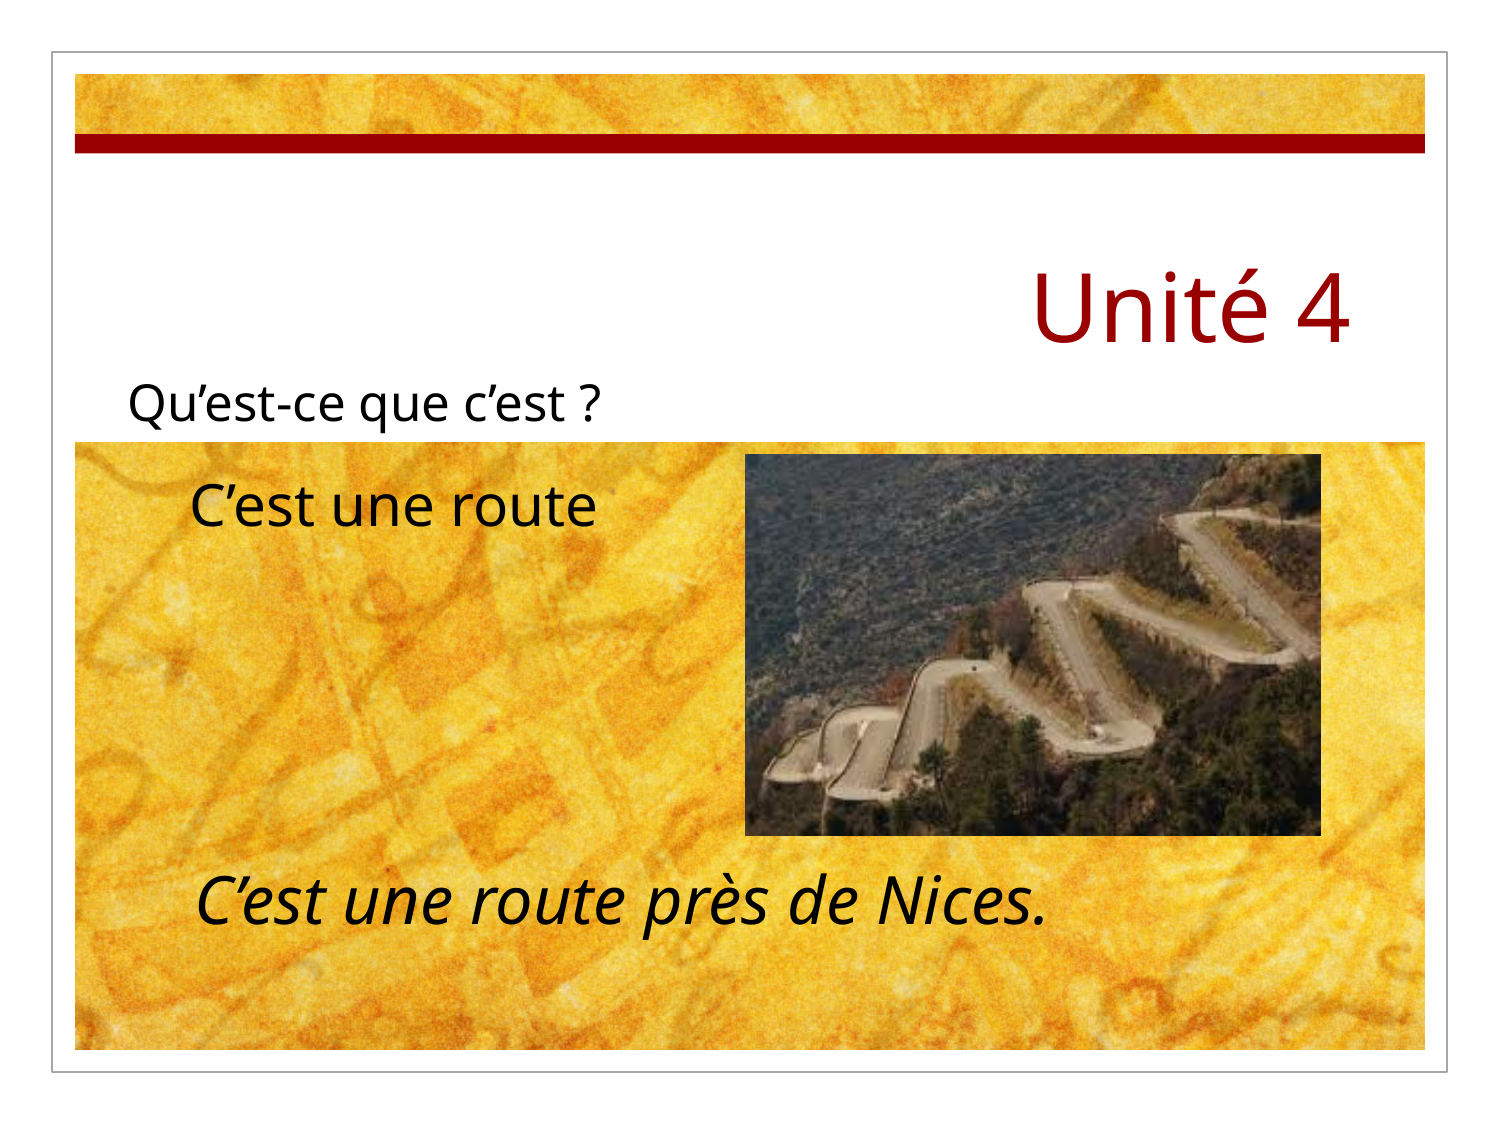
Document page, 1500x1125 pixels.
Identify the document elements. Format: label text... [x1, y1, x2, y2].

text_box C’est une route [175, 460, 628, 616]
text_box C’est une route près de Nices. [179, 850, 1067, 946]
picture [75, 442, 1425, 1050]
picture [75, 74, 1425, 134]
title Unité 4 [112, 158, 1392, 362]
subtitle Qu’est-ce que c’est ? [112, 362, 1392, 439]
